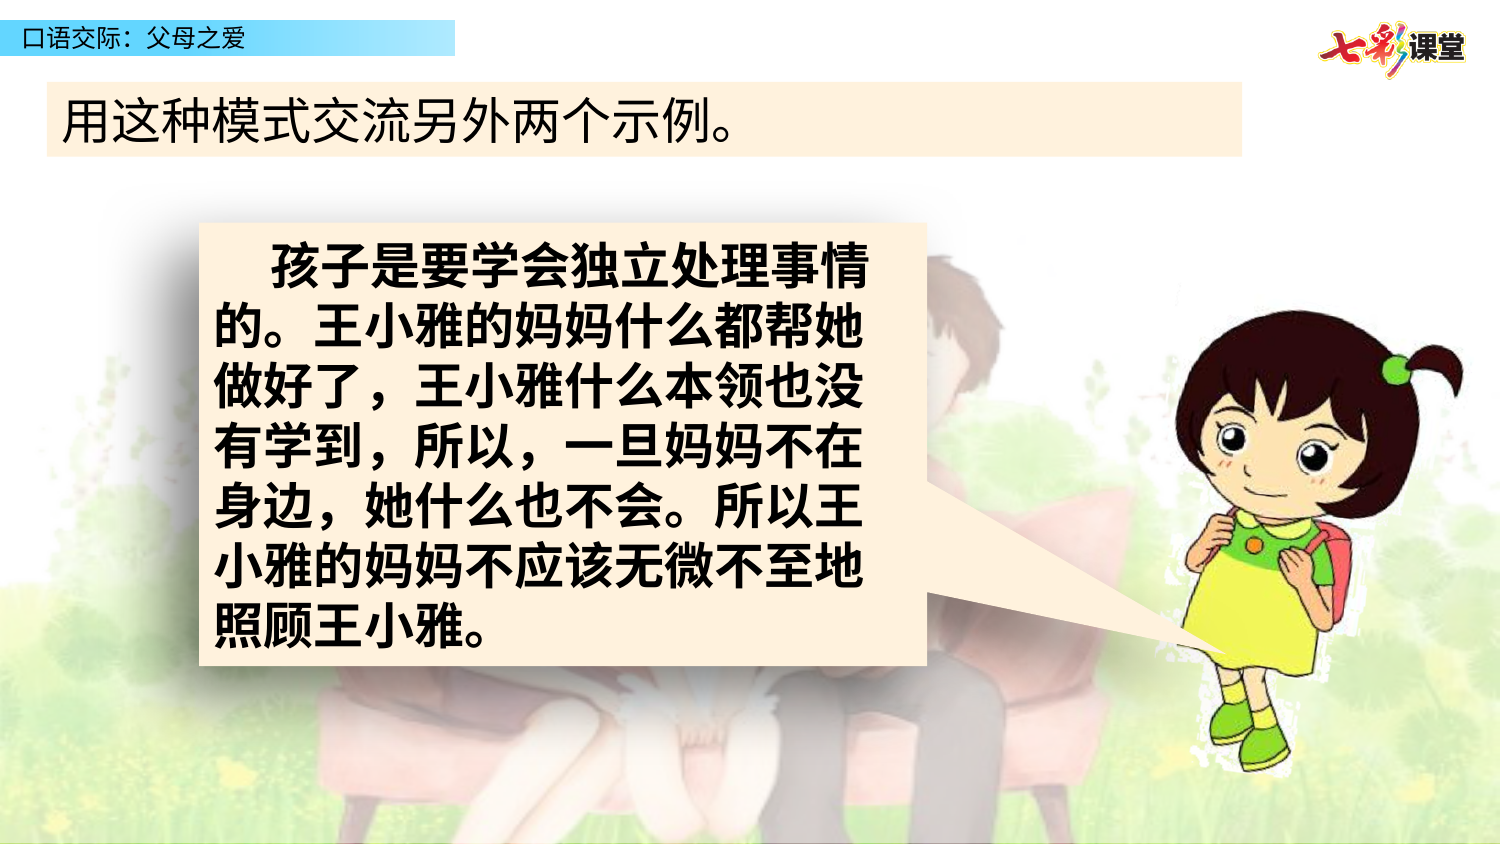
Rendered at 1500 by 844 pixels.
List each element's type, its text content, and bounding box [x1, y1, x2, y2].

picture [1104, 183, 1500, 844]
text_box 孩子是要学会独立处理事情的。王小雅的妈妈什么都帮她做好了，王小雅什么本领也没有学到，所以，一旦妈妈不在身边，她什么也不会。所以王小雅的妈妈不应该无微不至地照顾王小雅。 [197, 220, 1141, 669]
text_box 用这种模式交流另外两个示例。 [46, 81, 1243, 157]
picture [1316, 20, 1468, 80]
